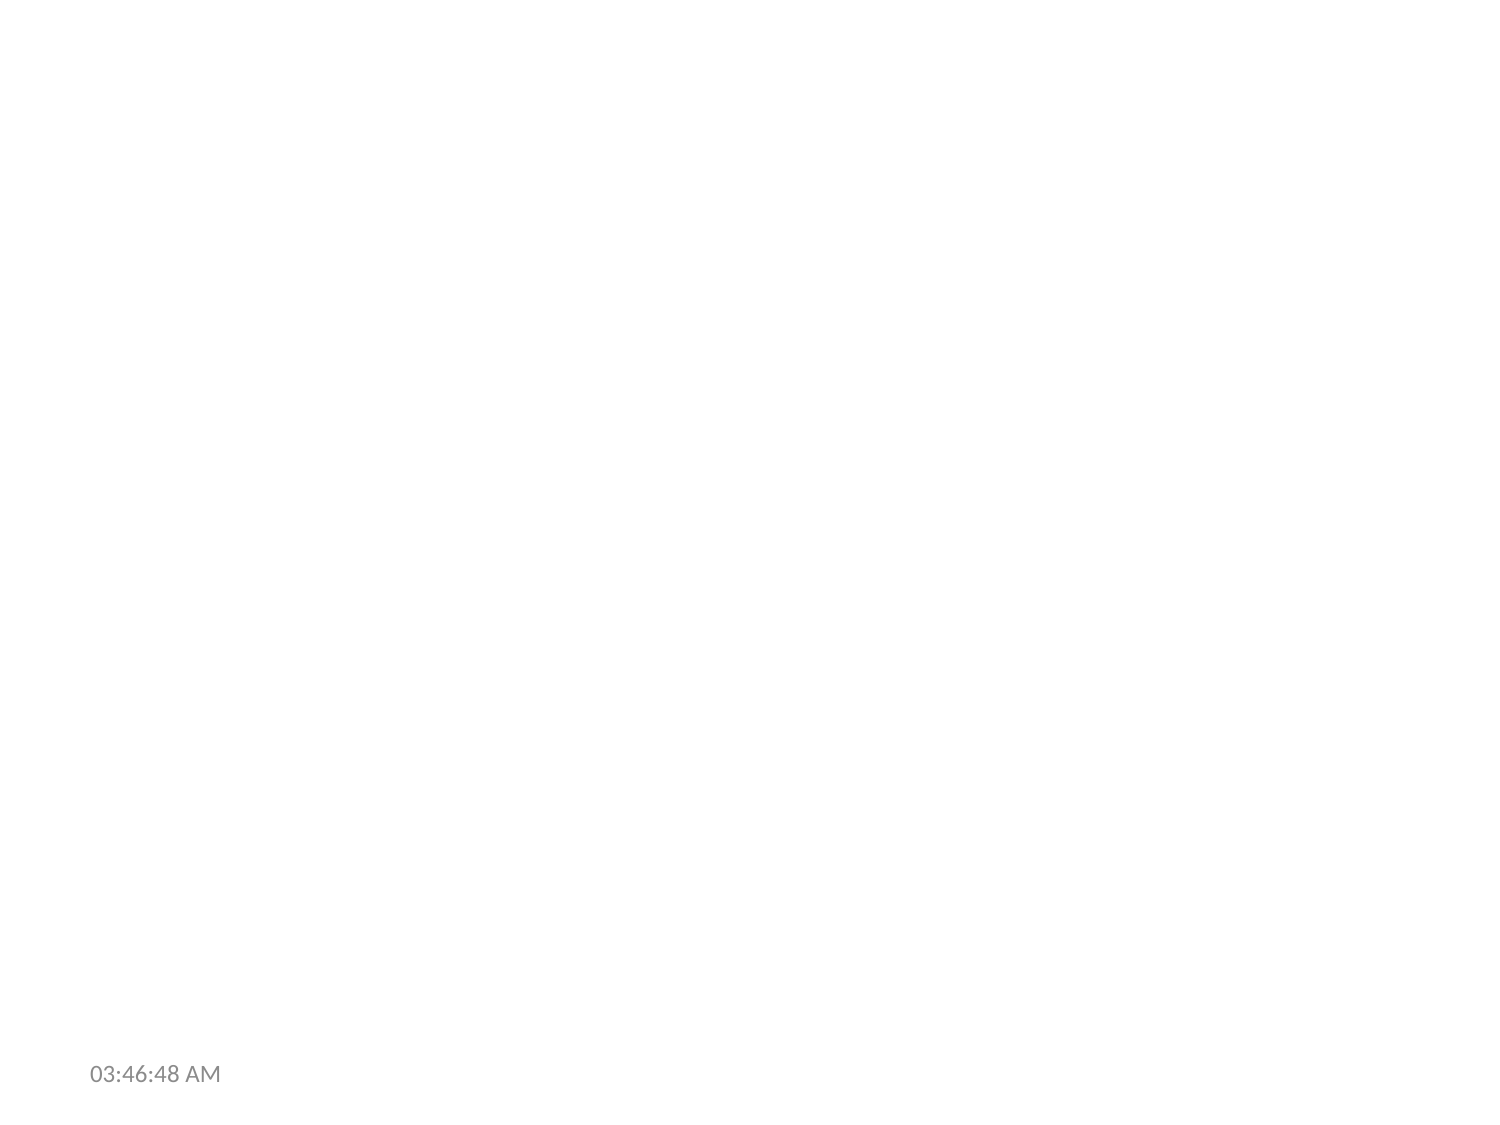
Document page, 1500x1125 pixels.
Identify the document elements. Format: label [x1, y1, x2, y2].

slide_number [75, 1042, 425, 1103]
